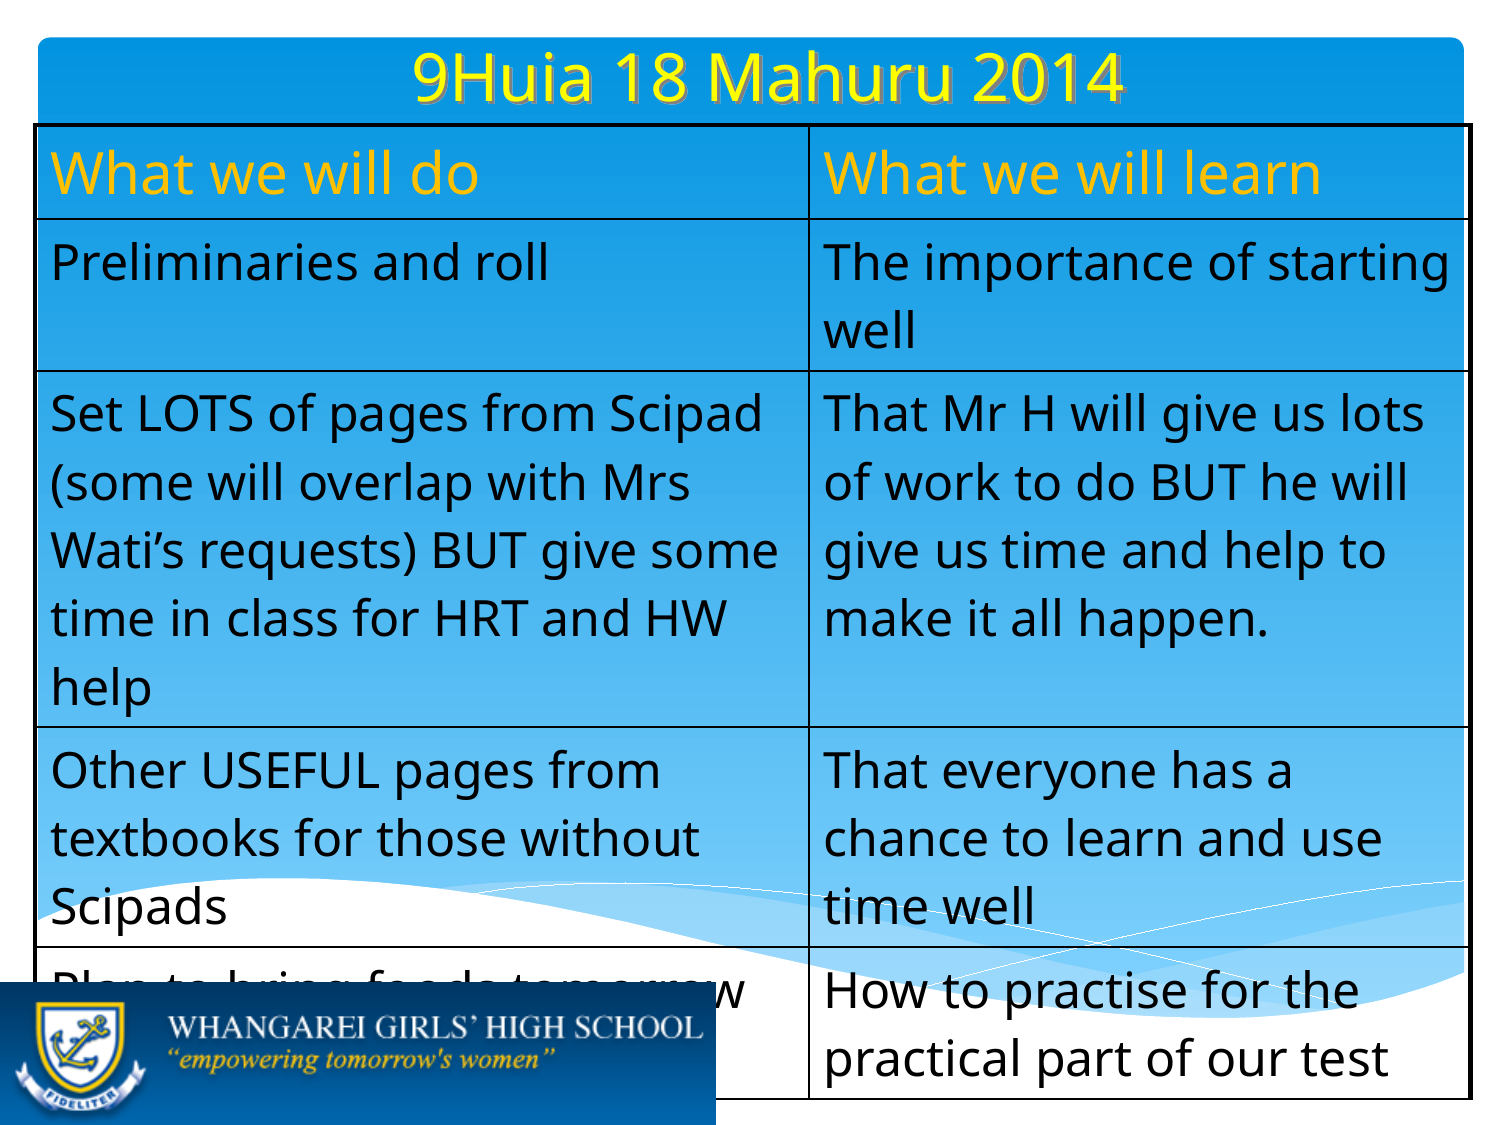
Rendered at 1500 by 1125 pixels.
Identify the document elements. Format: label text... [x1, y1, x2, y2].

table_cell Preliminaries and roll [37, 220, 808, 370]
table_cell That Mr H will give us lots of work to do BUT he will give us time and help to make it all happen. [810, 372, 1468, 726]
table_cell Other USEFUL pages from textbooks for those without Scipads [37, 728, 808, 946]
picture [0, 982, 716, 1125]
text_box 9Huia 18 Mahuru 2014 [162, 24, 1375, 123]
table_cell How to practise for the practical part of our test [810, 948, 1468, 1098]
table_header What we will learn [810, 127, 1468, 218]
table_cell That everyone has a chance to learn and use time well [810, 728, 1468, 946]
table_header What we will do [37, 127, 808, 218]
table_cell The importance of starting well [810, 220, 1468, 370]
table_cell Plan to bring foods tomorrow for testing (optional) [37, 948, 808, 1098]
table_cell Set LOTS of pages from Scipad (some will overlap with Mrs Wati’s requests) BUT give some time in class for HRT and HW help [37, 372, 808, 726]
